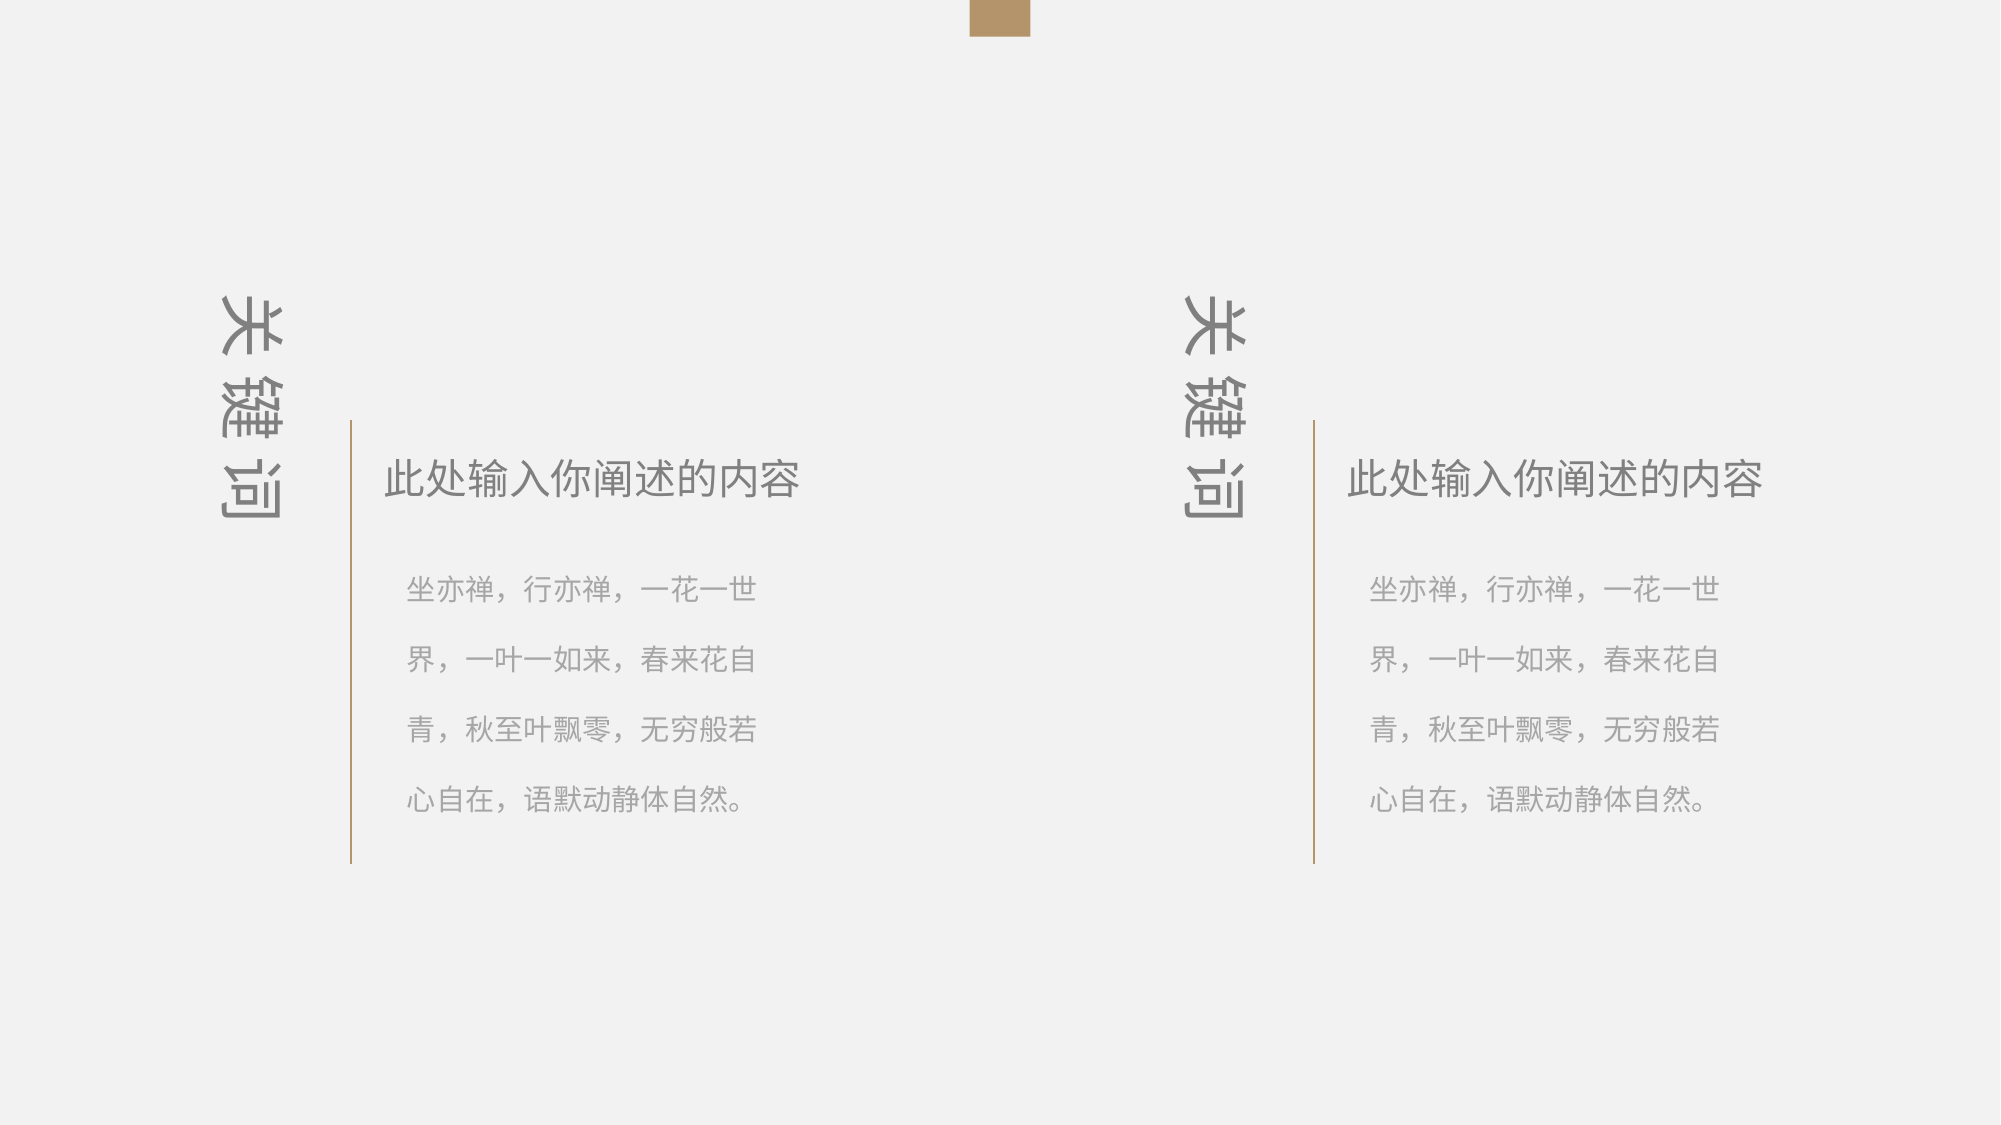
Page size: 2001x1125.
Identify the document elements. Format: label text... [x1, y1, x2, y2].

text_box 坐亦禅，行亦禅，一花一世界，一叶一如来，春来花自青，秋至叶飘零，无穷般若心自在，语默动静体自然。 [392, 529, 794, 824]
text_box 此处输入你阐述的内容 [369, 420, 817, 510]
text_box 关 键 词 [1153, 278, 1265, 563]
text_box [969, 0, 1031, 38]
text_box 关 键 词 [190, 278, 302, 563]
text_box 此处输入你阐述的内容 [1331, 420, 1780, 510]
text_box 坐亦禅，行亦禅，一花一世界，一叶一如来，春来花自青，秋至叶飘零，无穷般若心自在，语默动静体自然。 [1354, 529, 1757, 824]
